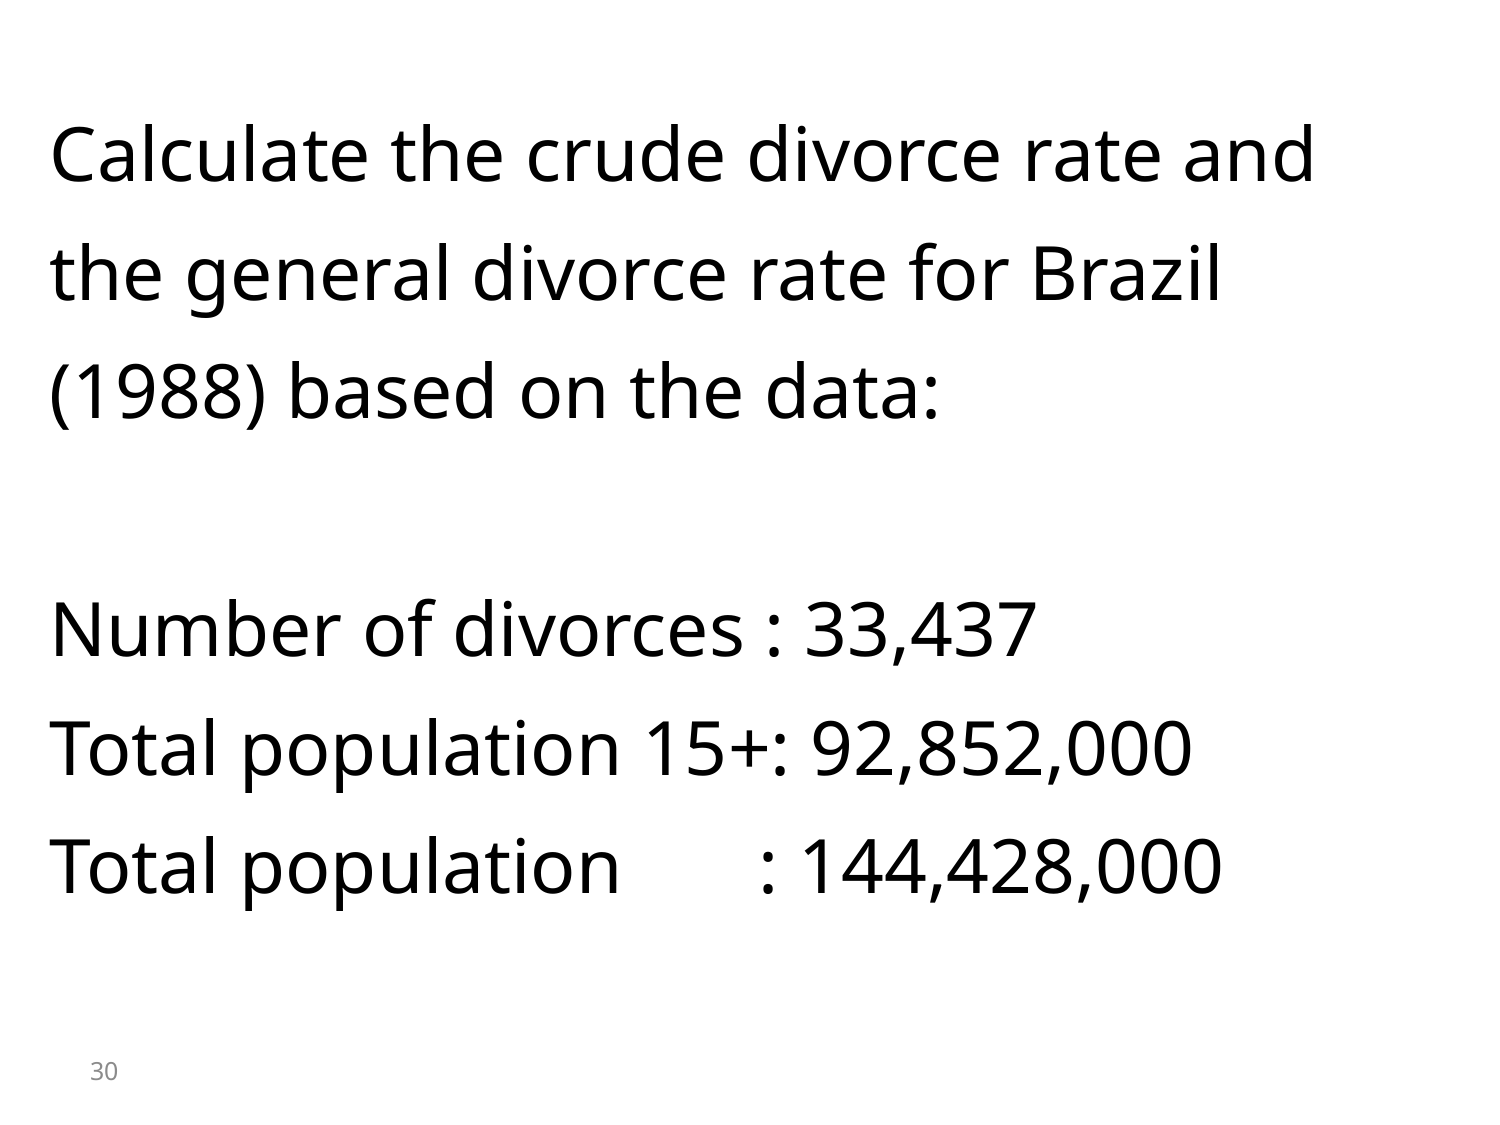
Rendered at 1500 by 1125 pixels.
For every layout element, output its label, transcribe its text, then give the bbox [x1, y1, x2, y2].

slide_number 30 [75, 1042, 425, 1103]
text_box Calculate the crude divorce rate and the general divorce rate for Brazil (1988) based on the data: Number of divorces : 33,437 Total population 15+: 92,852,000 Total population : 144,428,000 [35, 70, 1465, 917]
